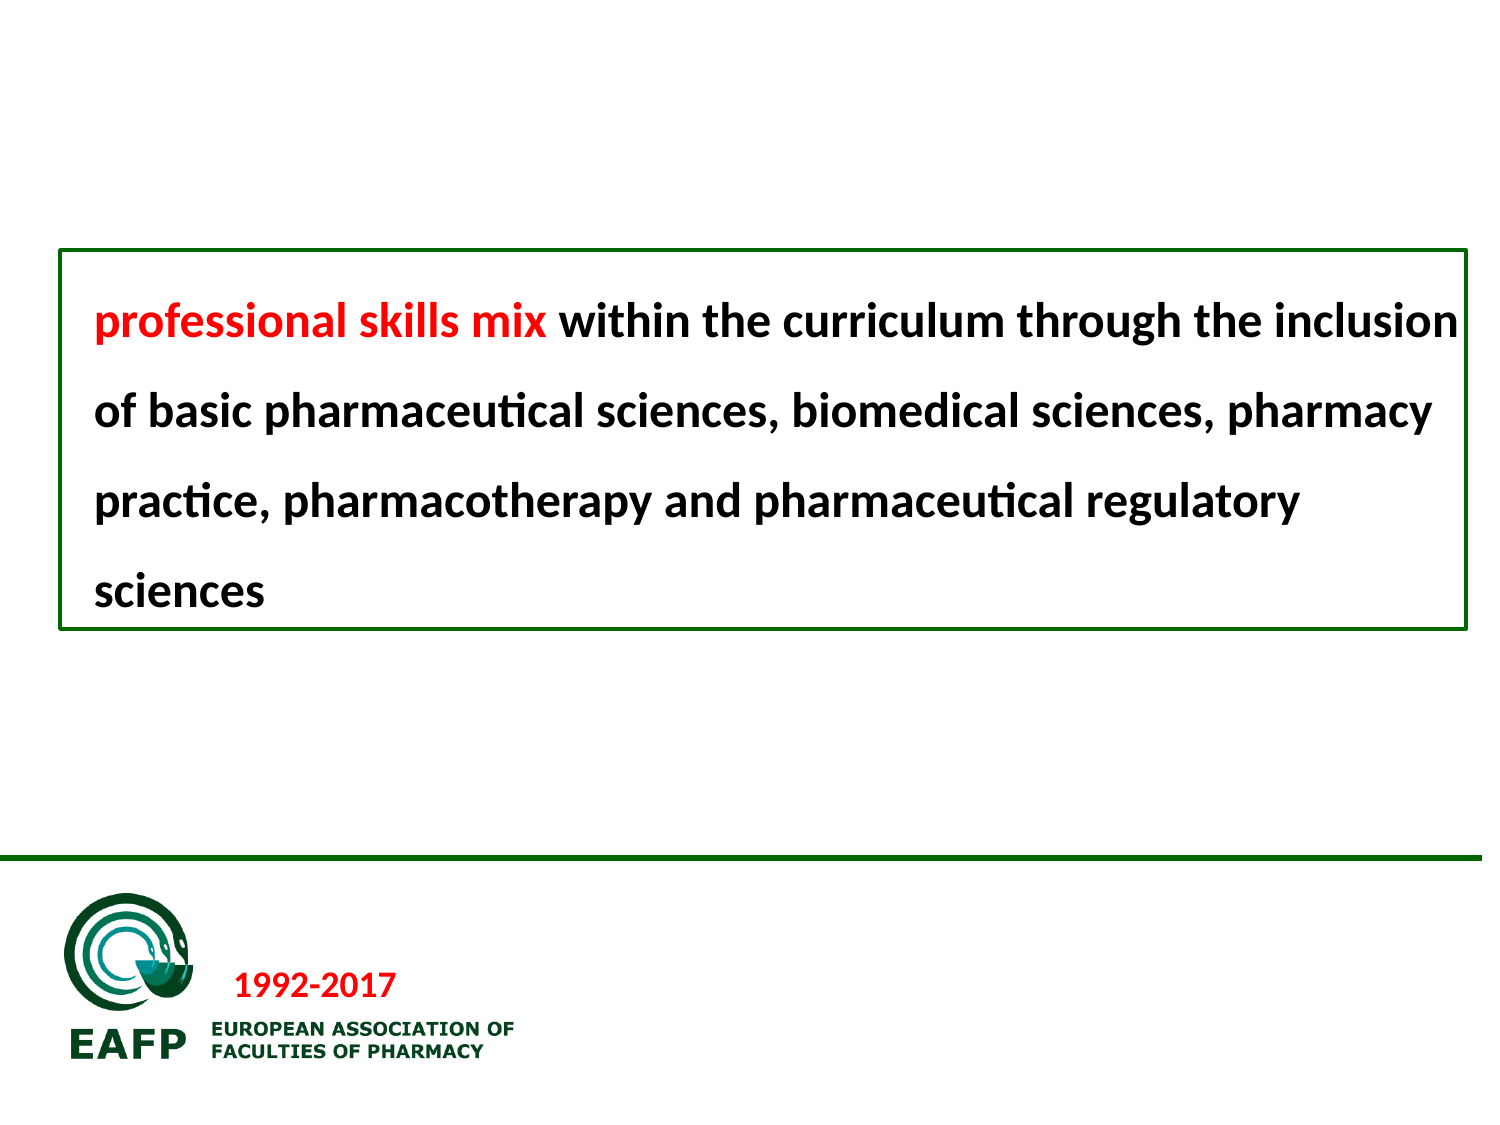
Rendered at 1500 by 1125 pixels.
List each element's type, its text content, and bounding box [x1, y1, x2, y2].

text_box [58, 248, 1468, 631]
text_box professional skills mix within the curriculum through the inclusion of basic pharmaceutical sciences, biomedical sciences, pharmacy practice, pharmacotherapy and pharmaceutical regulatory sciences [79, 250, 1478, 715]
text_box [64, 892, 514, 1087]
